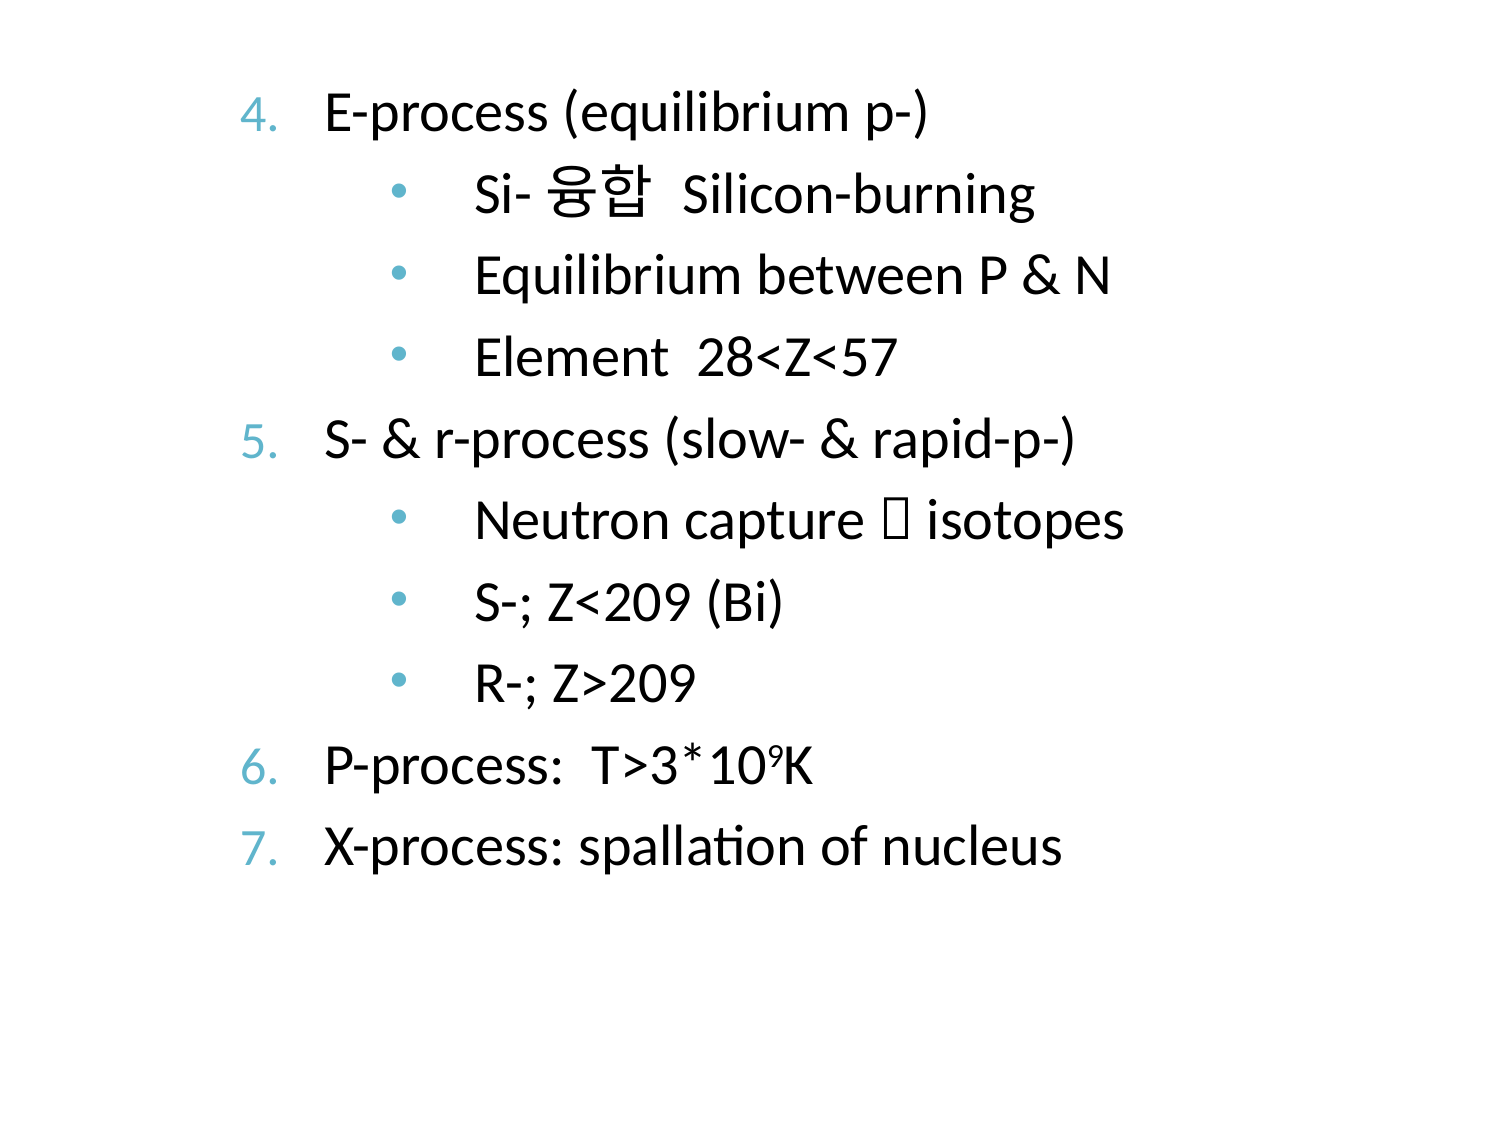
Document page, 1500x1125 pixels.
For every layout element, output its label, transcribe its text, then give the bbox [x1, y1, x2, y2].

text_box E-process (equilibrium p-) Si-융합 Silicon-burning Equilibrium between P & N Element 28<Z<57 S- & r-process (slow- & rapid-p-) Neutron capture  isotopes S-; Z<209 (Bi) R-; Z>209 P-process: T>3*109K X-process: spallation of nucleus [74, 66, 1425, 1071]
